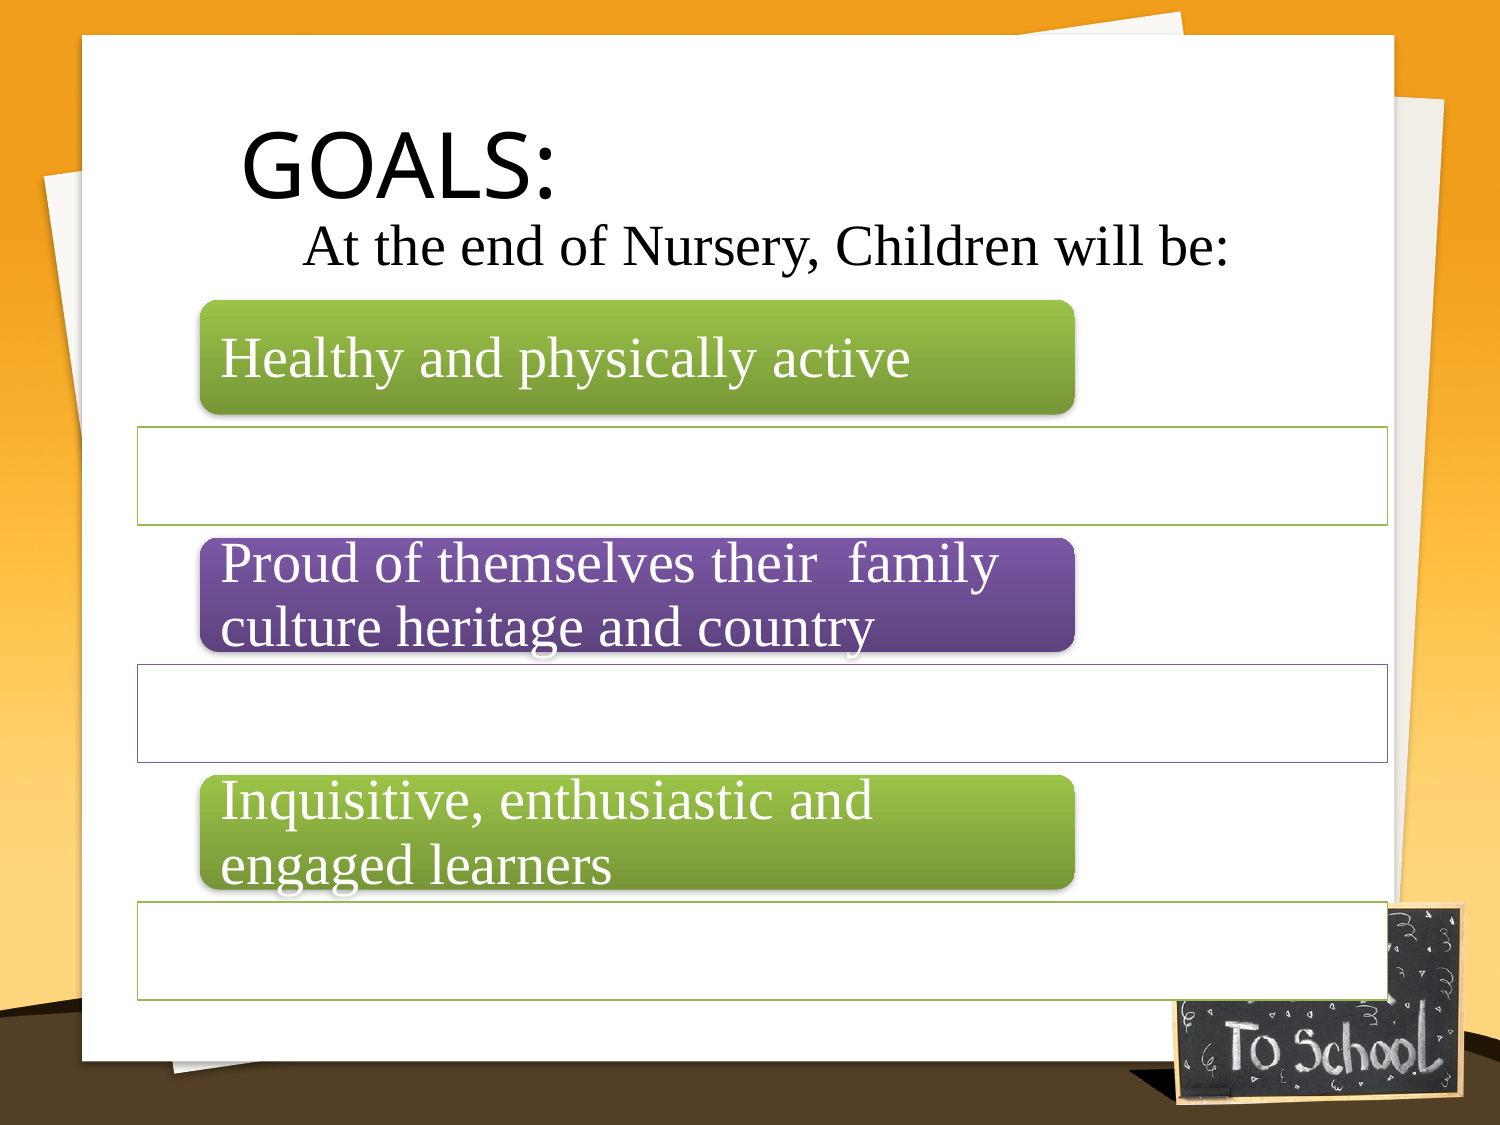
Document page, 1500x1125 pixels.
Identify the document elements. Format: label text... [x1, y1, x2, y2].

picture [0, 0, 1500, 1125]
text_box GOALS: [224, 99, 683, 285]
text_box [137, 287, 1388, 1001]
text_box At the end of Nursery, Children will be: [287, 200, 1338, 285]
